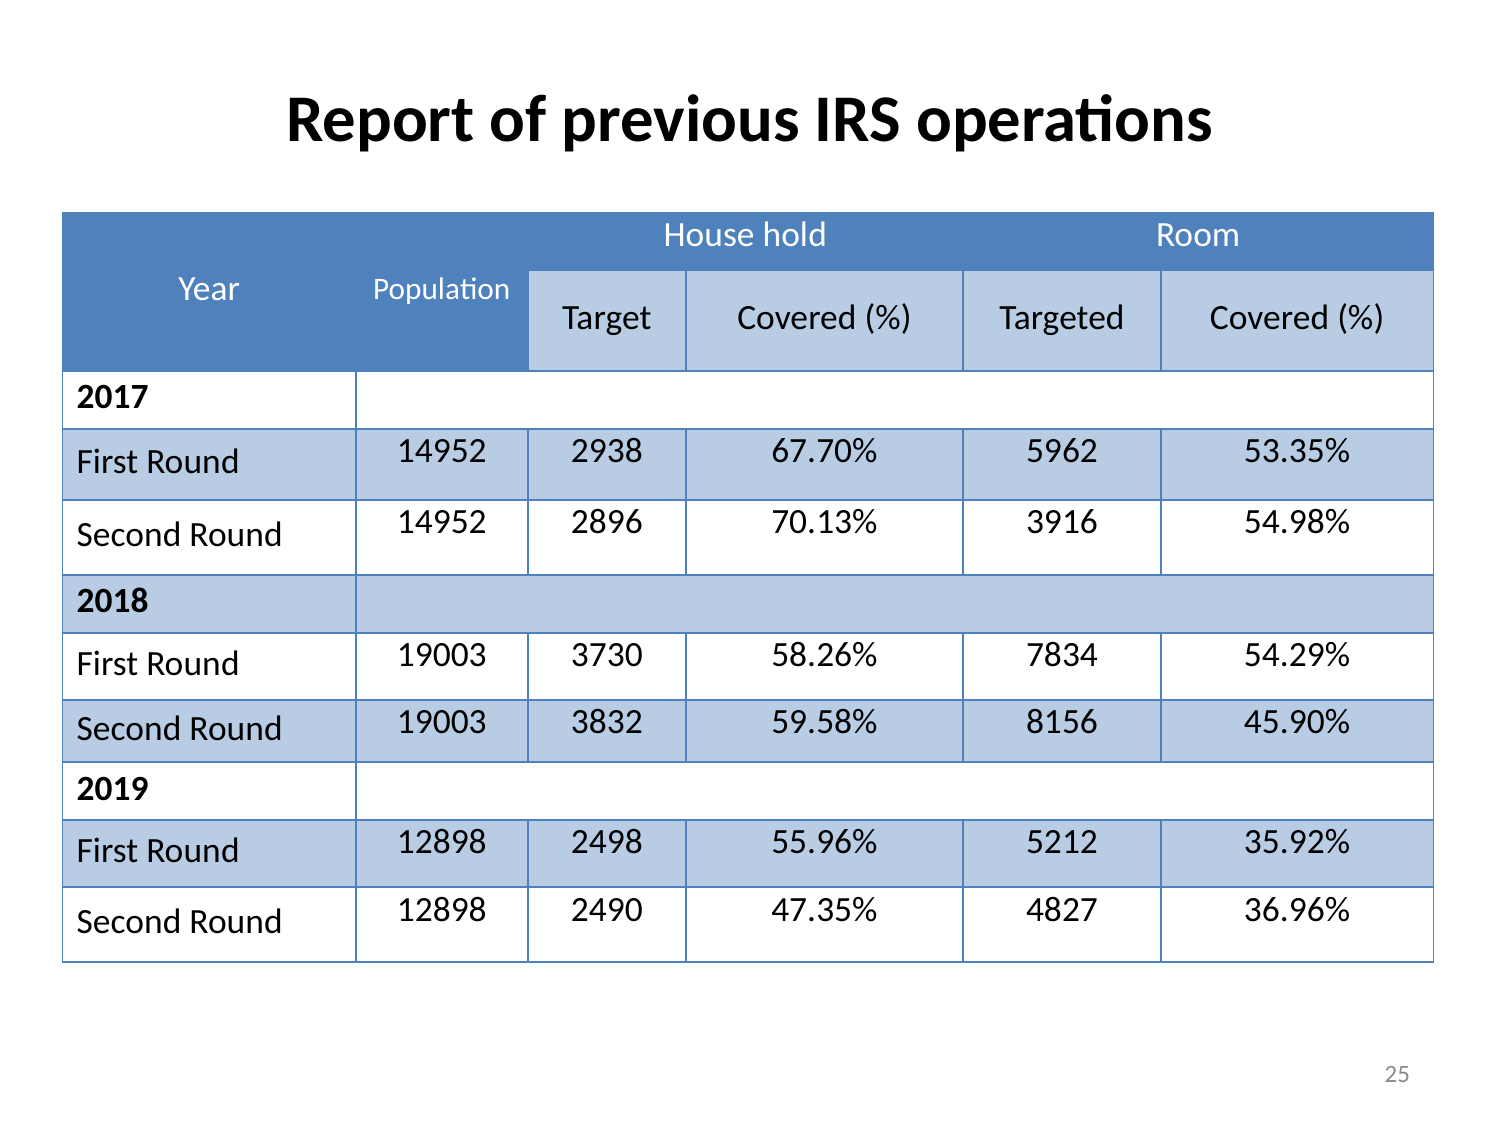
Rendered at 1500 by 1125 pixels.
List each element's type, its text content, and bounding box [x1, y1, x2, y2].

table_cell 2490 [529, 888, 685, 961]
table_cell 8156 [964, 701, 1160, 761]
table_cell 54.29% [1162, 634, 1433, 699]
table_cell 7834 [964, 634, 1160, 699]
table_header House hold [529, 213, 962, 269]
table_cell 2019 [63, 763, 355, 819]
table_cell 36.96% [1162, 888, 1433, 961]
table_cell 3832 [529, 701, 685, 761]
table_cell 5212 [964, 821, 1160, 886]
table_cell 2938 [529, 430, 685, 499]
table_cell 47.35% [687, 888, 962, 961]
table_cell 3730 [529, 634, 685, 699]
table_cell 14952 [357, 430, 527, 499]
table_cell 59.58% [687, 701, 962, 761]
table_cell 58.26% [687, 634, 962, 699]
table_cell 45.90% [1162, 701, 1433, 761]
table_cell 55.96% [687, 821, 962, 886]
table_cell 12898 [357, 888, 527, 961]
title Report of previous IRS operations [50, 75, 1451, 155]
table_cell Second Round [63, 701, 355, 761]
table_cell 54.98% [1162, 501, 1433, 574]
table_cell [357, 576, 1433, 632]
table_cell First Round [63, 634, 355, 699]
table_header Population [357, 213, 527, 370]
table_cell 3916 [964, 501, 1160, 574]
table_cell Covered (%) [687, 271, 962, 370]
table_cell First Round [63, 821, 355, 886]
table_cell [357, 763, 1433, 819]
table_cell Second Round [63, 501, 355, 574]
table_cell 12898 [357, 821, 527, 886]
table_cell 35.92% [1162, 821, 1433, 886]
table_cell 70.13% [687, 501, 962, 574]
table_cell 14952 [357, 501, 527, 574]
table_cell Second Round [63, 888, 355, 961]
table_cell 4827 [964, 888, 1160, 961]
table_cell Target [529, 271, 685, 370]
table_cell [357, 372, 1433, 428]
table_cell 19003 [357, 634, 527, 699]
table_header Year [63, 213, 355, 370]
table_cell First Round [63, 430, 355, 499]
table_cell 19003 [357, 701, 527, 761]
table_header Room [964, 213, 1433, 269]
table_cell 53.35% [1162, 430, 1433, 499]
table_cell Covered (%) [1162, 271, 1433, 370]
table_cell 2896 [529, 501, 685, 574]
table_cell 2017 [63, 372, 355, 428]
table_cell 5962 [964, 430, 1160, 499]
table_cell Targeted [964, 271, 1160, 370]
table_cell 67.70% [687, 430, 962, 499]
table_cell 2498 [529, 821, 685, 886]
table_cell 2018 [63, 576, 355, 632]
slide_number 25 [1074, 1042, 1425, 1103]
